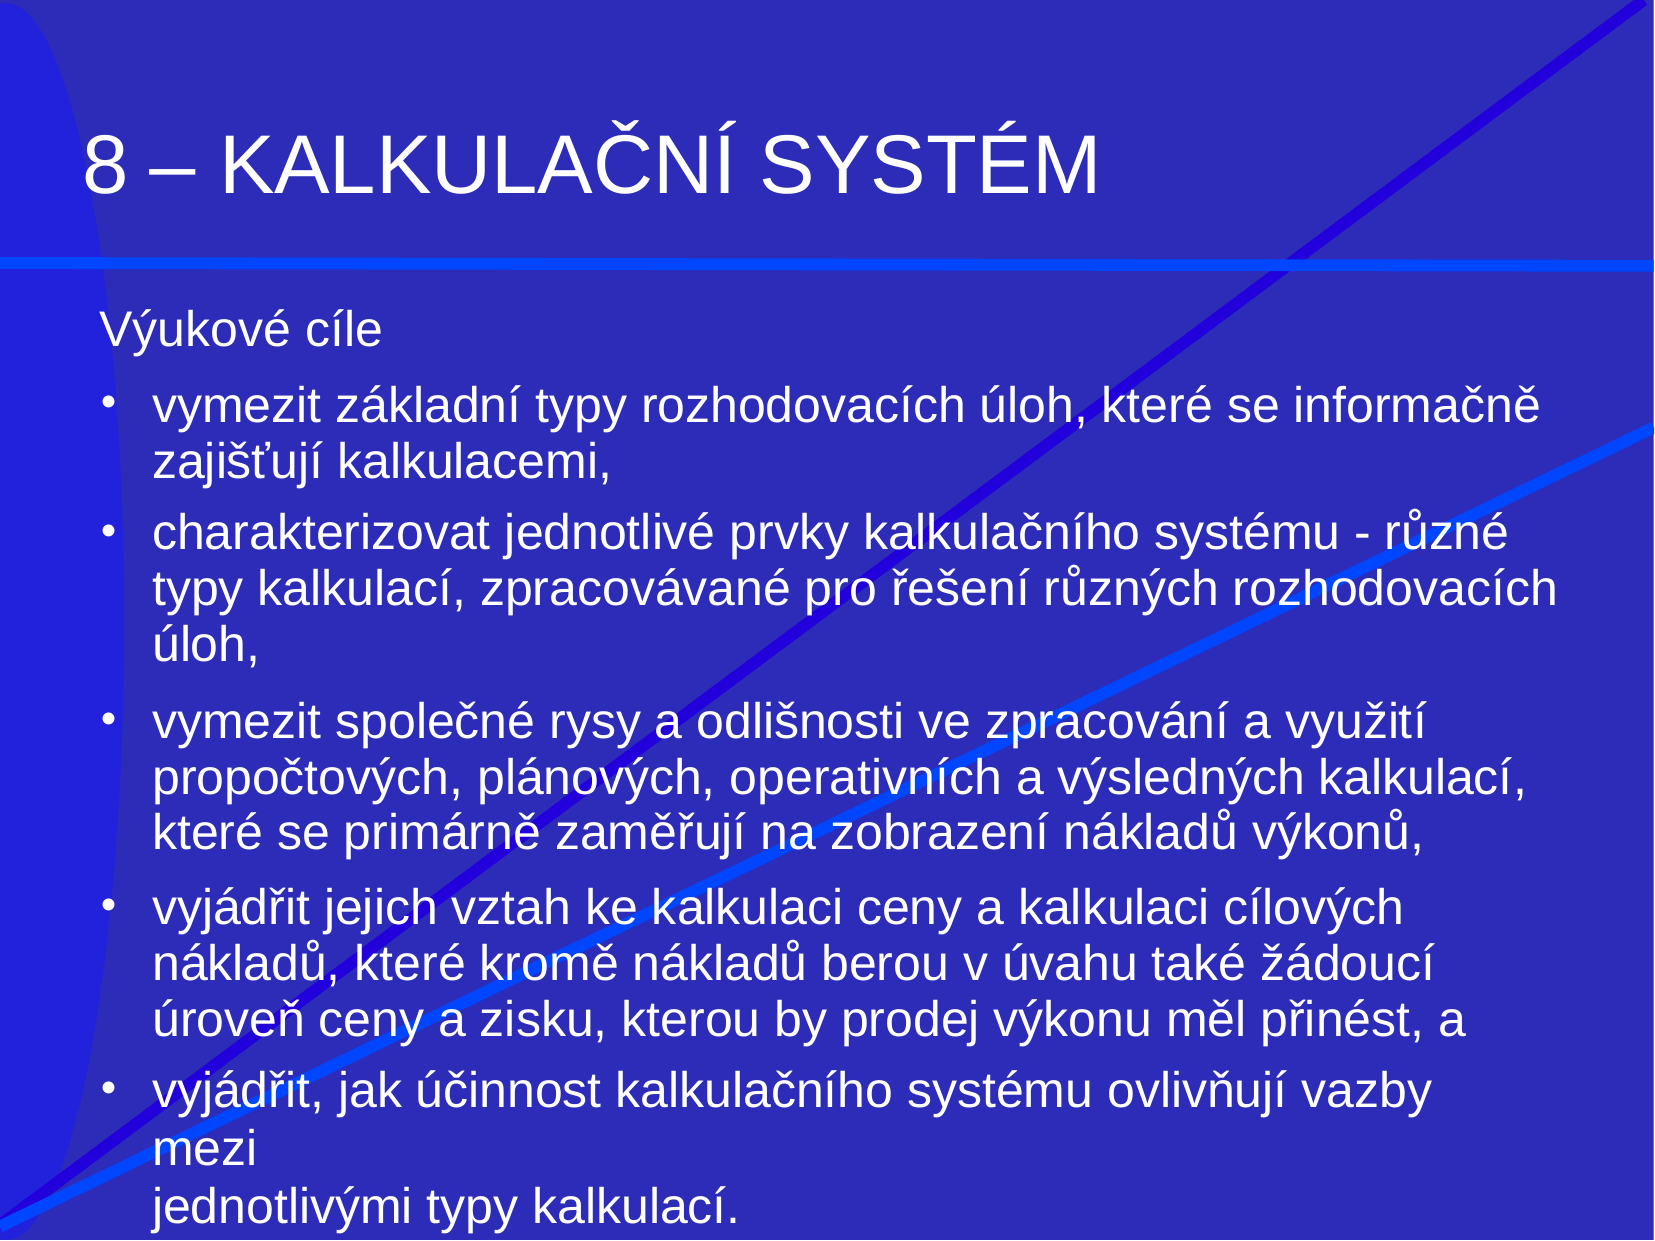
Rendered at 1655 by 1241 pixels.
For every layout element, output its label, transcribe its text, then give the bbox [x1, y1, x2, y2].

text_box Výukové cíle vymezit základní typy rozhodovacích úloh, které se informačně zajišťují kalkulacemi, charakterizovat jednotlivé prvky kalkulačního systému - různé typy kalkulací, zpracovávané pro řešení různých rozhodovacích úloh, vymezit společné rysy a odlišnosti ve zpracování a využití propočtových, plánových, operativních a výsledných kalkulací, které se primárně zaměřují na zobrazení nákladů výkonů, vyjádřit jejich vztah ke kalkulaci ceny a kalkulaci cílových nákladů, které kromě nákladů berou v úvahu také žádoucí úroveň ceny a zisku, kterou by prodej výkonu měl přinést, a vyjádřit, jak účinnost kalkulačního systému ovlivňují vazby mezi jednotlivými typy kalkulací. [97, 296, 1561, 1234]
title 8 – KALKULAČNÍ SYSTÉM [80, 110, 1574, 318]
